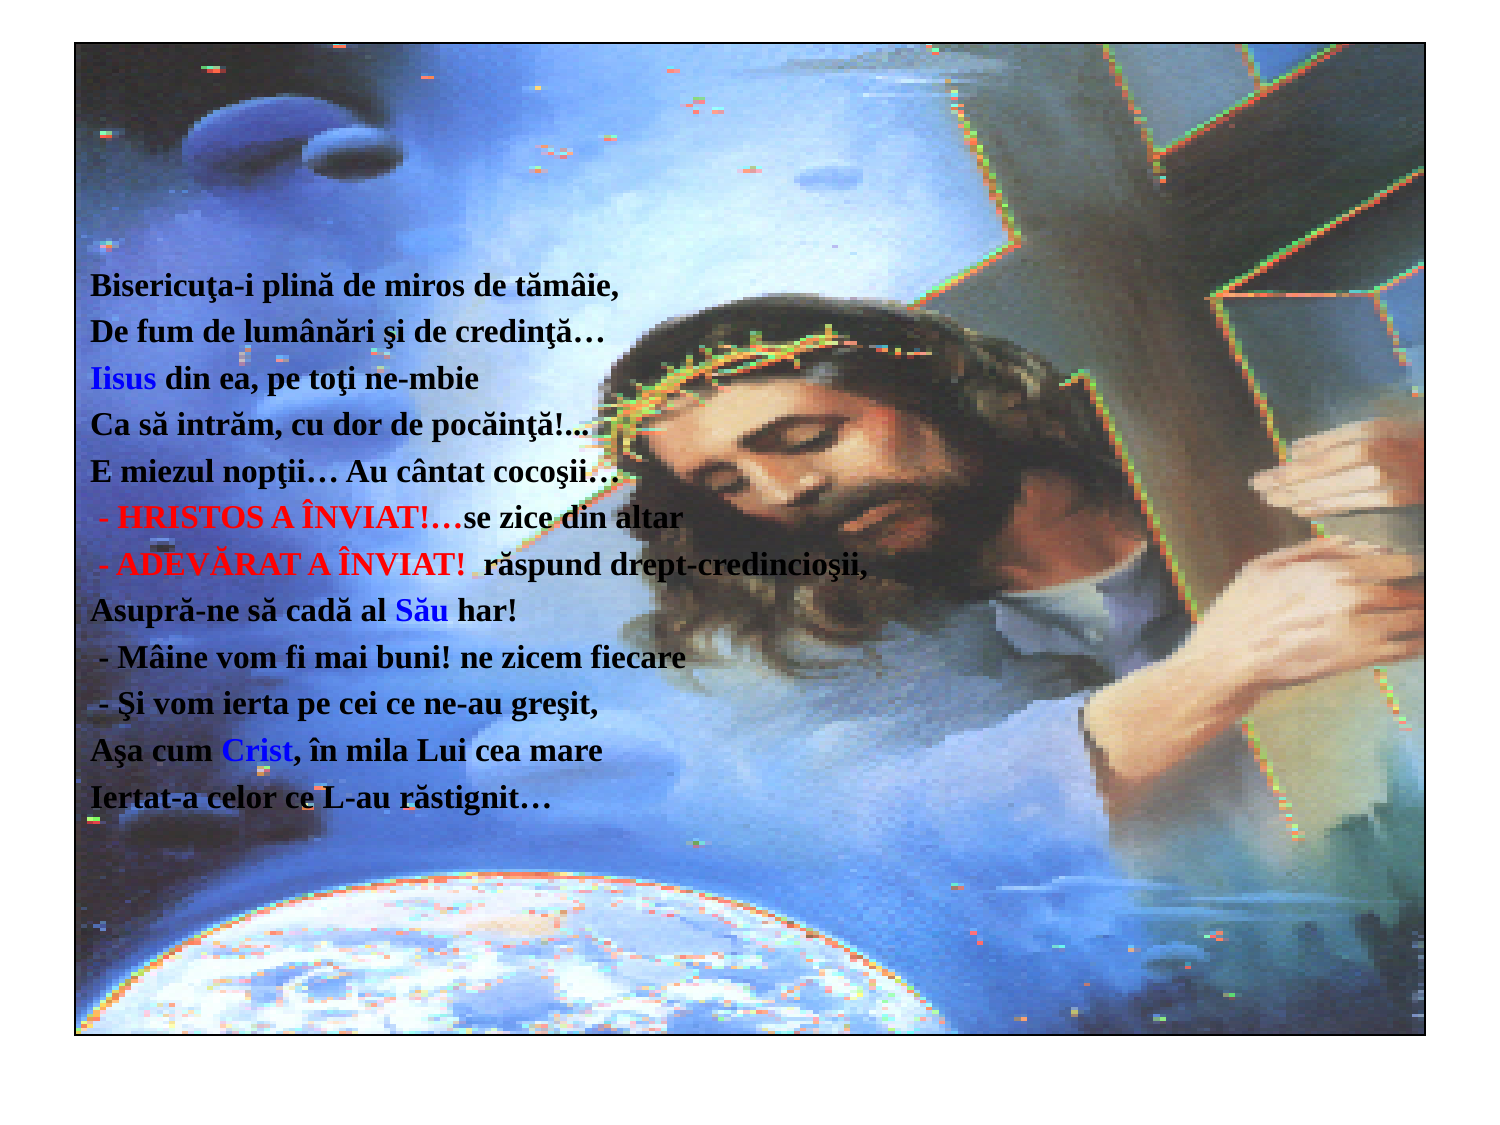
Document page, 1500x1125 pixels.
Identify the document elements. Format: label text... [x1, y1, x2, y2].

list Bisericuţa-i plină de miros de tămâie, De fum de lumânări şi de credinţă… Iisus din ea, pe toţi ne-mbie Ca să intrăm, cu dor de pocăinţă!... E miezul nopţii… Au cântat cocoşii… - HRISTOS A ÎNVIAT!…se zice din altar - ADEVĂRAT A ÎNVIAT! răspund drept-credincioşii, Asupră-ne să cadă al Său har! - Mâine vom fi mai buni! ne zicem fiecare - Şi vom ierta pe cei ce ne-au greşit, Aşa cum Crist, în mila Lui cea mare Iertat-a celor ce L-au răstignit… [75, 42, 1425, 1035]
